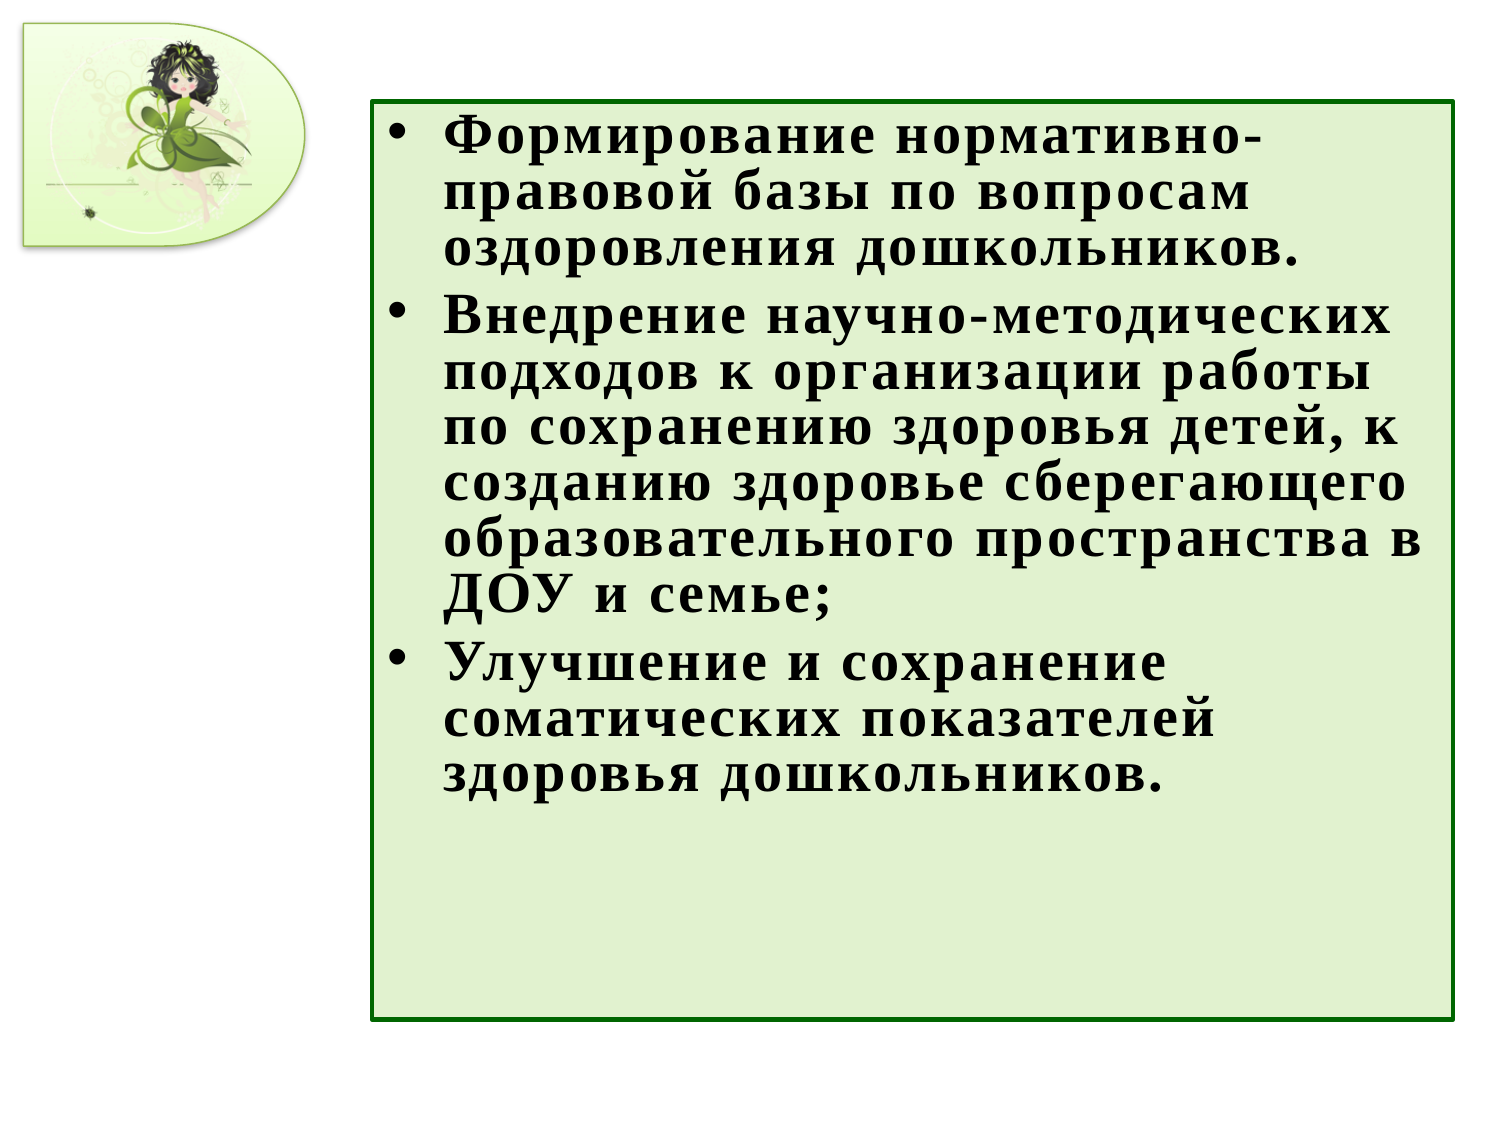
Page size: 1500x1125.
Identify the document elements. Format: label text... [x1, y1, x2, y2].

list Формирование нормативно-правовой базы по вопросам оздоровления дошкольников. Внедрение научно-методических подходов к организации работы по сохранению здоровья детей, к созданию здоровье сберегающего образовательного пространства в ДОУ и семье; Улучшение и сохранение соматических показателей здоровья дошкольников. [371, 101, 1454, 1021]
picture [46, 35, 252, 234]
